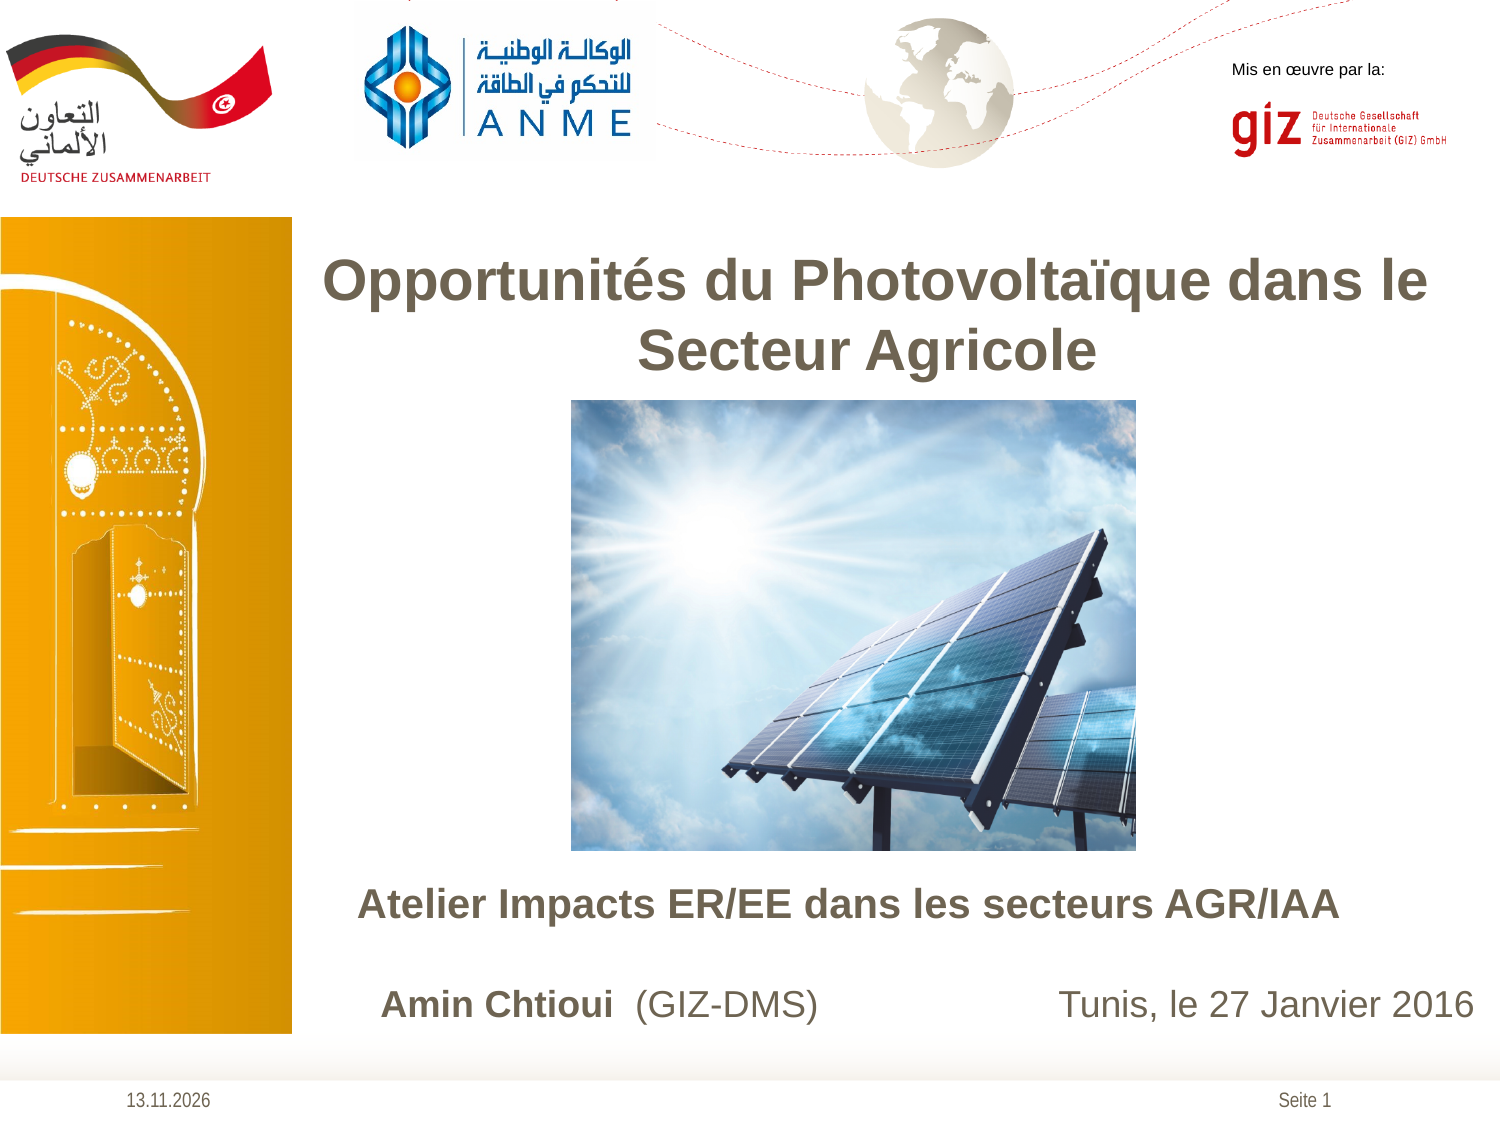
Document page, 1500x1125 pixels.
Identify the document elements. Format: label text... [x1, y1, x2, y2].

text_box Atelier Impacts ER/EE dans les secteurs AGR/IAA Amin Chtioui (GIZ-DMS) Tunis, le 27 Janvier 2016 [296, 869, 1491, 954]
title Opportunités du Photovoltaïque dans le Secteur Agricole [296, 234, 1500, 404]
picture [0, 217, 1500, 1081]
text_box Mis en œuvre par la: [1217, 51, 1416, 87]
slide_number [111, 1079, 325, 1121]
picture [570, 400, 1136, 852]
picture [0, 0, 1500, 184]
